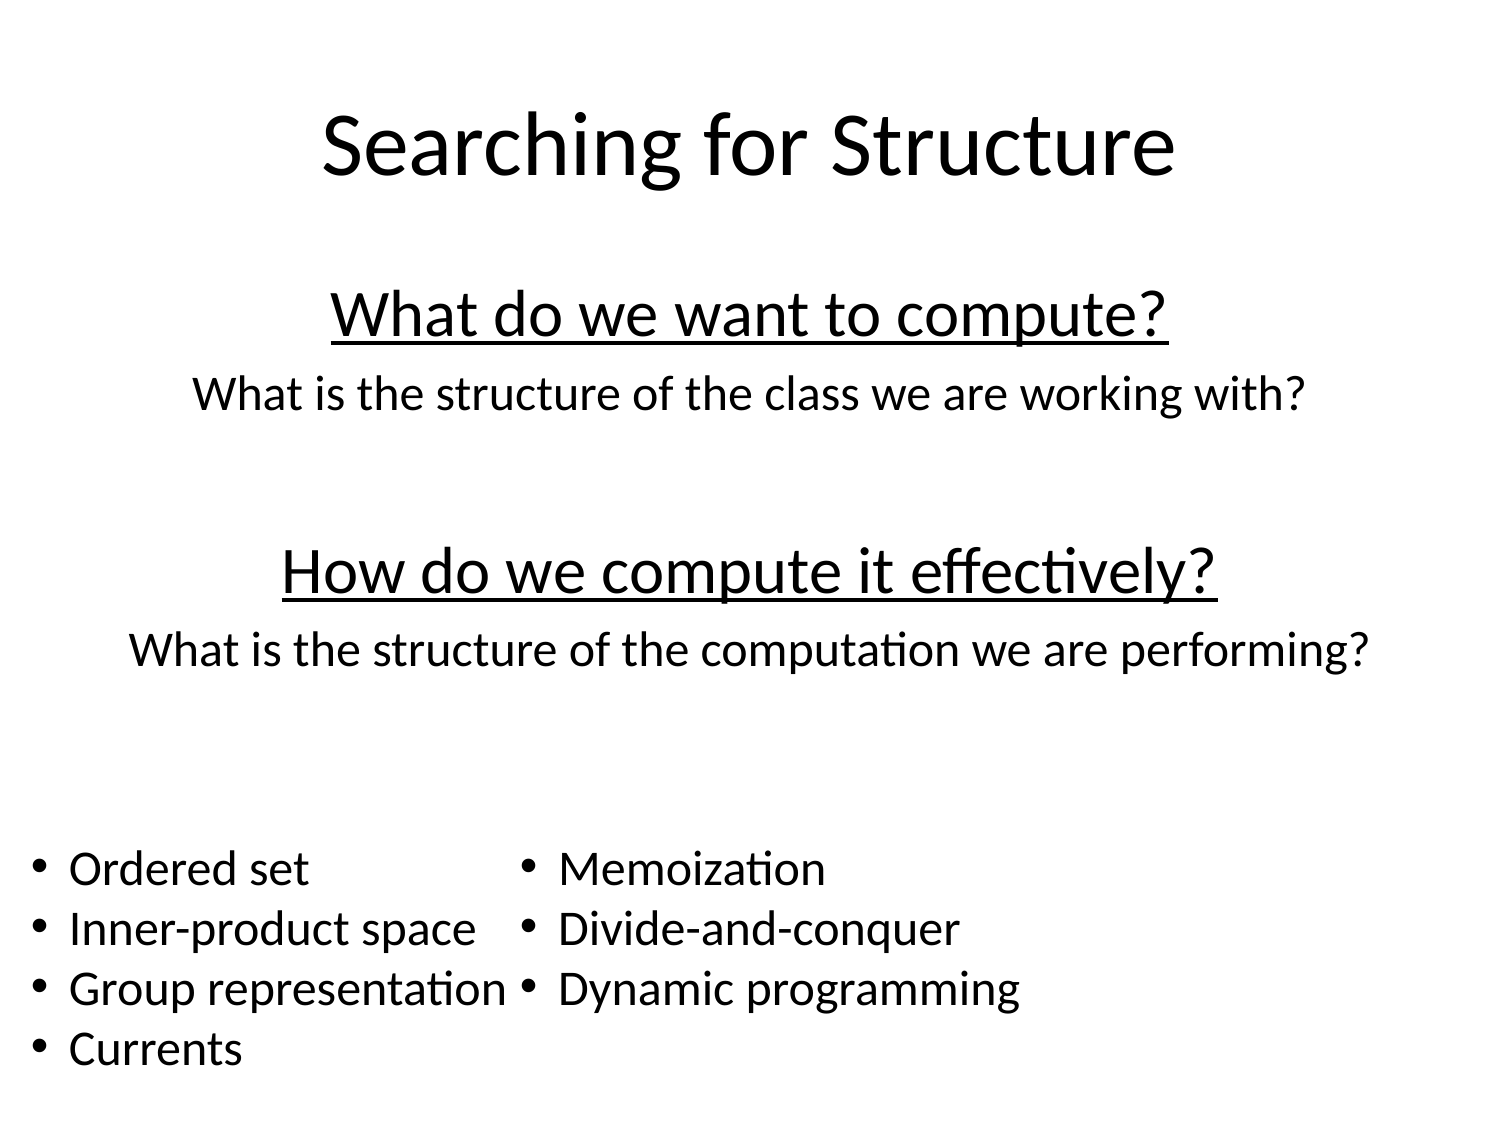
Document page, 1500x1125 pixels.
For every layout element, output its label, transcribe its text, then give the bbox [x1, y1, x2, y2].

title Searching for Structure [75, 45, 1425, 233]
text_box Ordered set Inner-product space Group representation Currents [16, 828, 523, 1083]
text_box Memoization Divide-and-conquer Dynamic programming [523, 828, 1036, 1023]
list What do we want to compute? What is the structure of the class we are working with? How do we compute it effectively? What is the structure of the computation we are performing? [75, 262, 1425, 1125]
